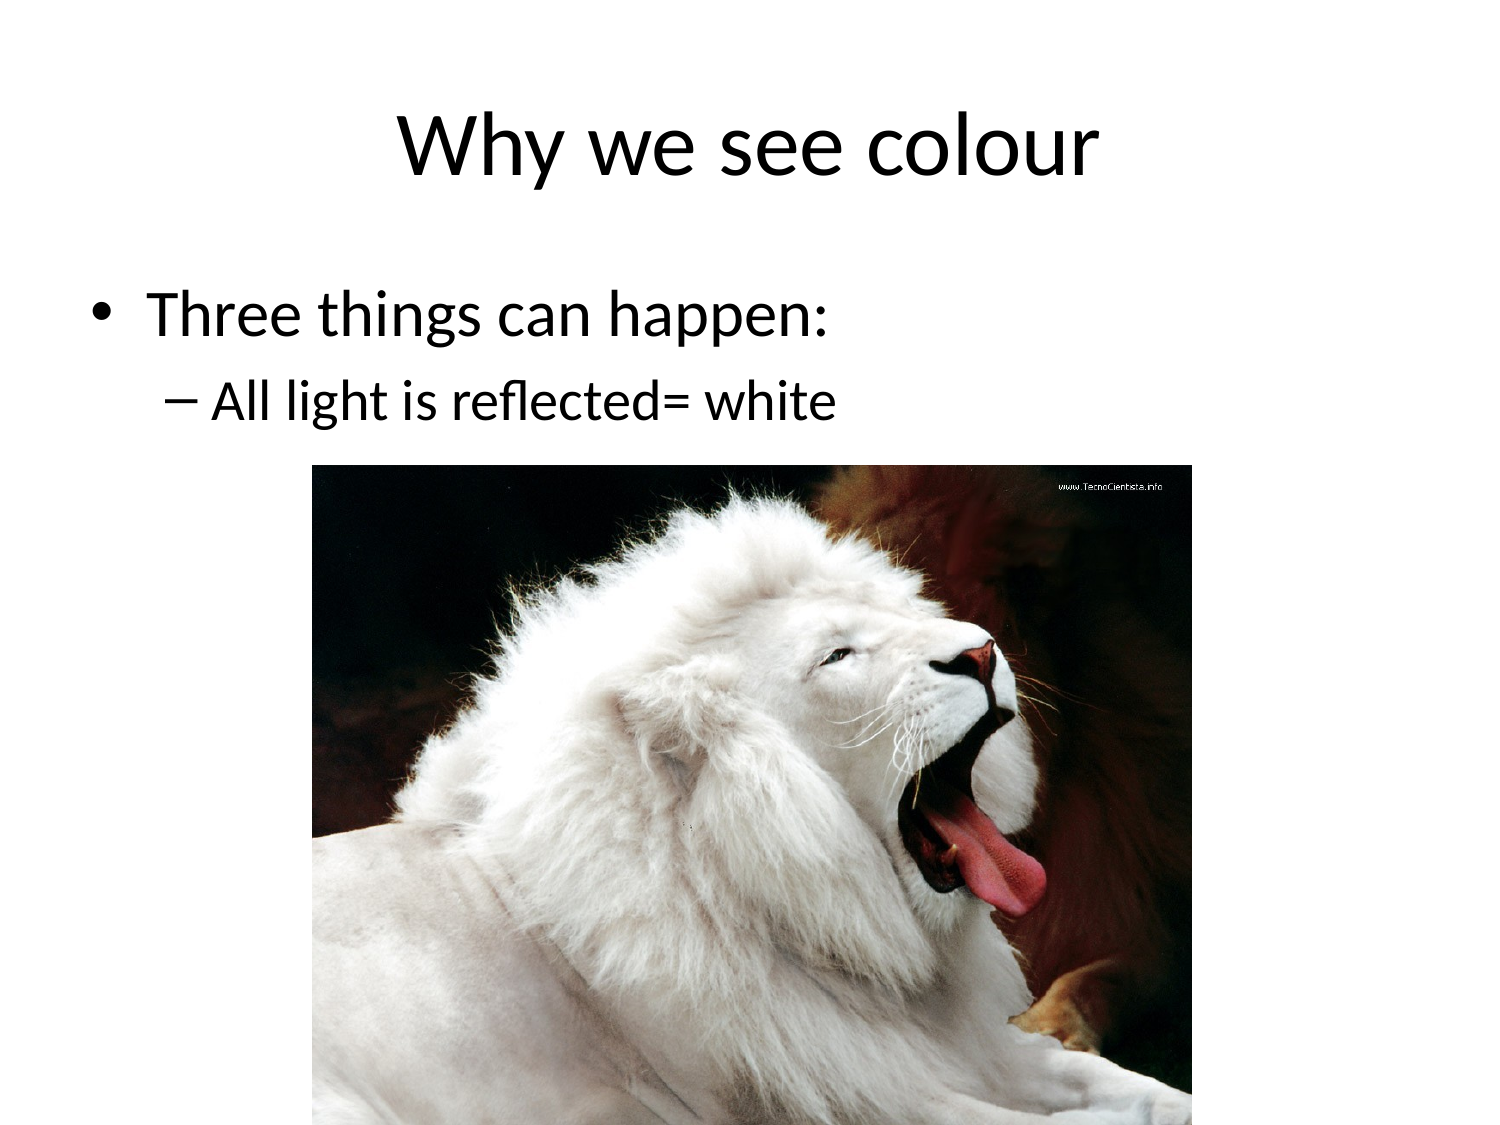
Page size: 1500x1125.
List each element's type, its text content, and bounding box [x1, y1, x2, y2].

list Three things can happen: All light is reflected= white [75, 262, 1425, 575]
title Why we see colour [75, 45, 1425, 233]
picture [312, 465, 1192, 1125]
